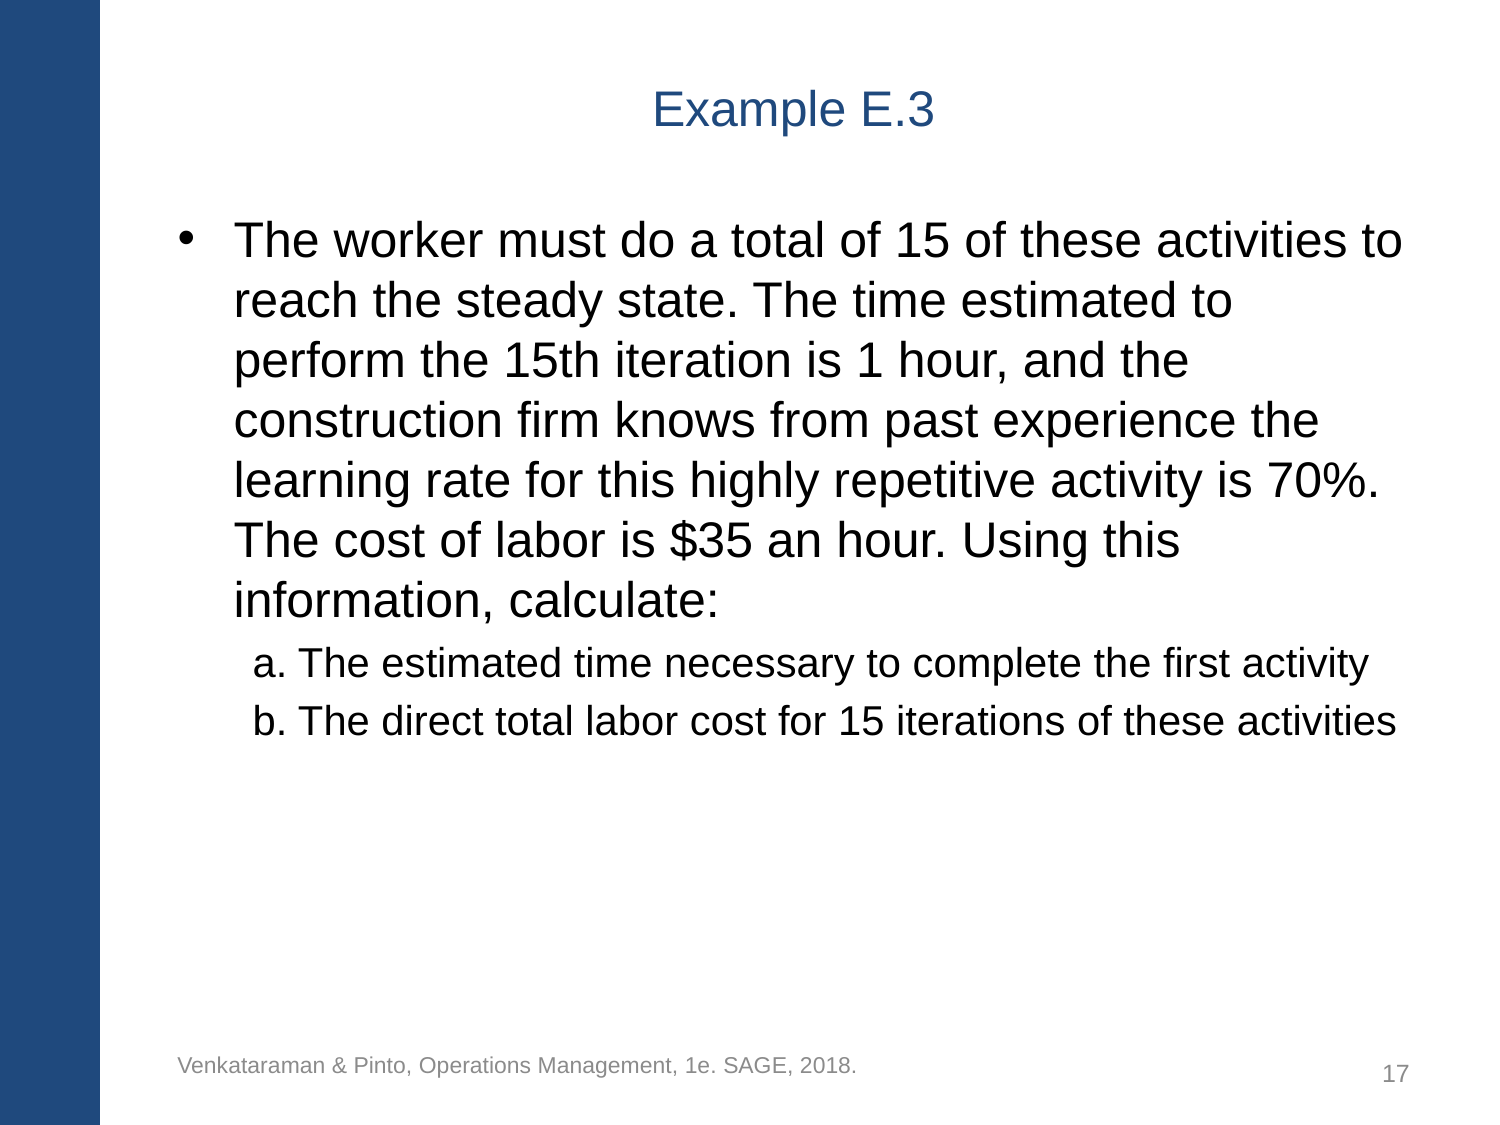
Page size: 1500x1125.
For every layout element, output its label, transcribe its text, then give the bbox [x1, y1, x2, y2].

slide_number 17 [1350, 1042, 1425, 1103]
footer Venkataraman & Pinto, Operations Management, 1e. SAGE, 2018. [162, 1042, 1313, 1103]
list The worker must do a total of 15 of these activities to reach the steady state. The time estimated to perform the 15th iteration is 1 hour, and the construction firm knows from past experience the learning rate for this highly repetitive activity is 70%. The cost of labor is $35 an hour. Using this information, calculate: a. The estimated time necessary to complete the first activity b. The direct total labor cost for 15 iterations of these activities [162, 200, 1425, 1025]
title Example E.3 [162, 12, 1425, 200]
